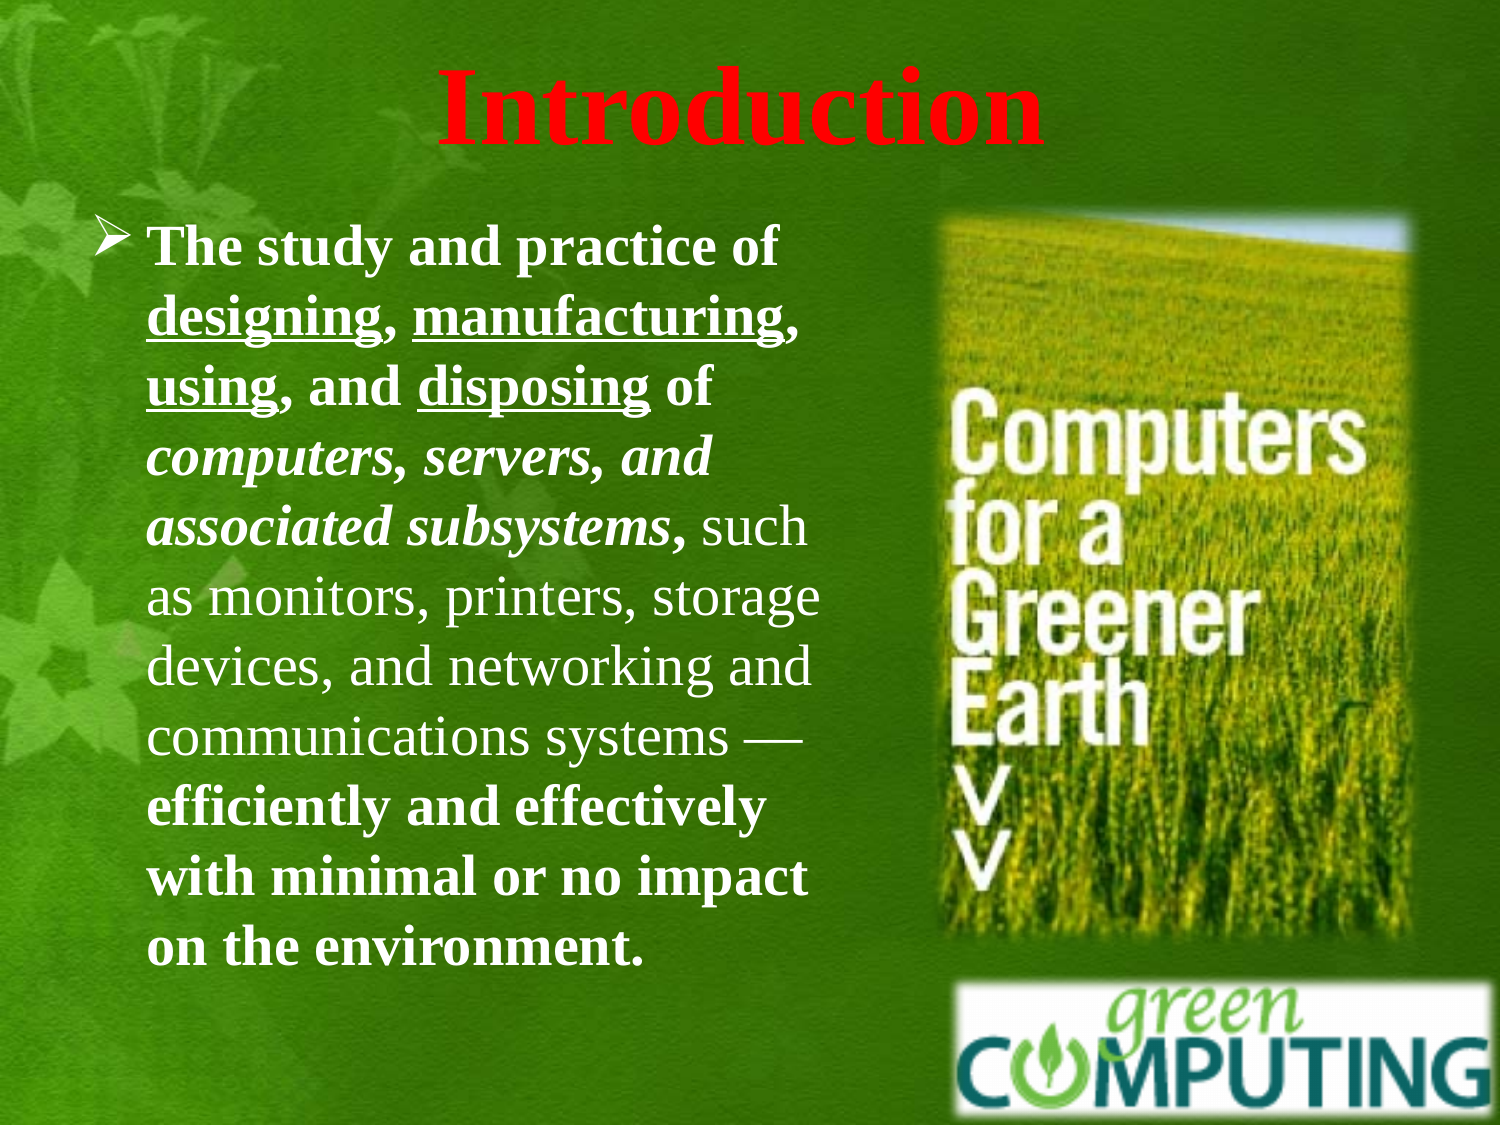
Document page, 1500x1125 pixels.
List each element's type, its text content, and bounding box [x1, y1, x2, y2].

text_box The study and practice of designing, manufacturing, using, and disposing of computers, servers, and associated subsystems, such as monitors, printers, storage devices, and networking and communications systems —efficiently and effectively with minimal or no impact on the environment. [75, 199, 863, 1055]
picture [0, 0, 1500, 1125]
text_box Introduction [420, 24, 1174, 175]
